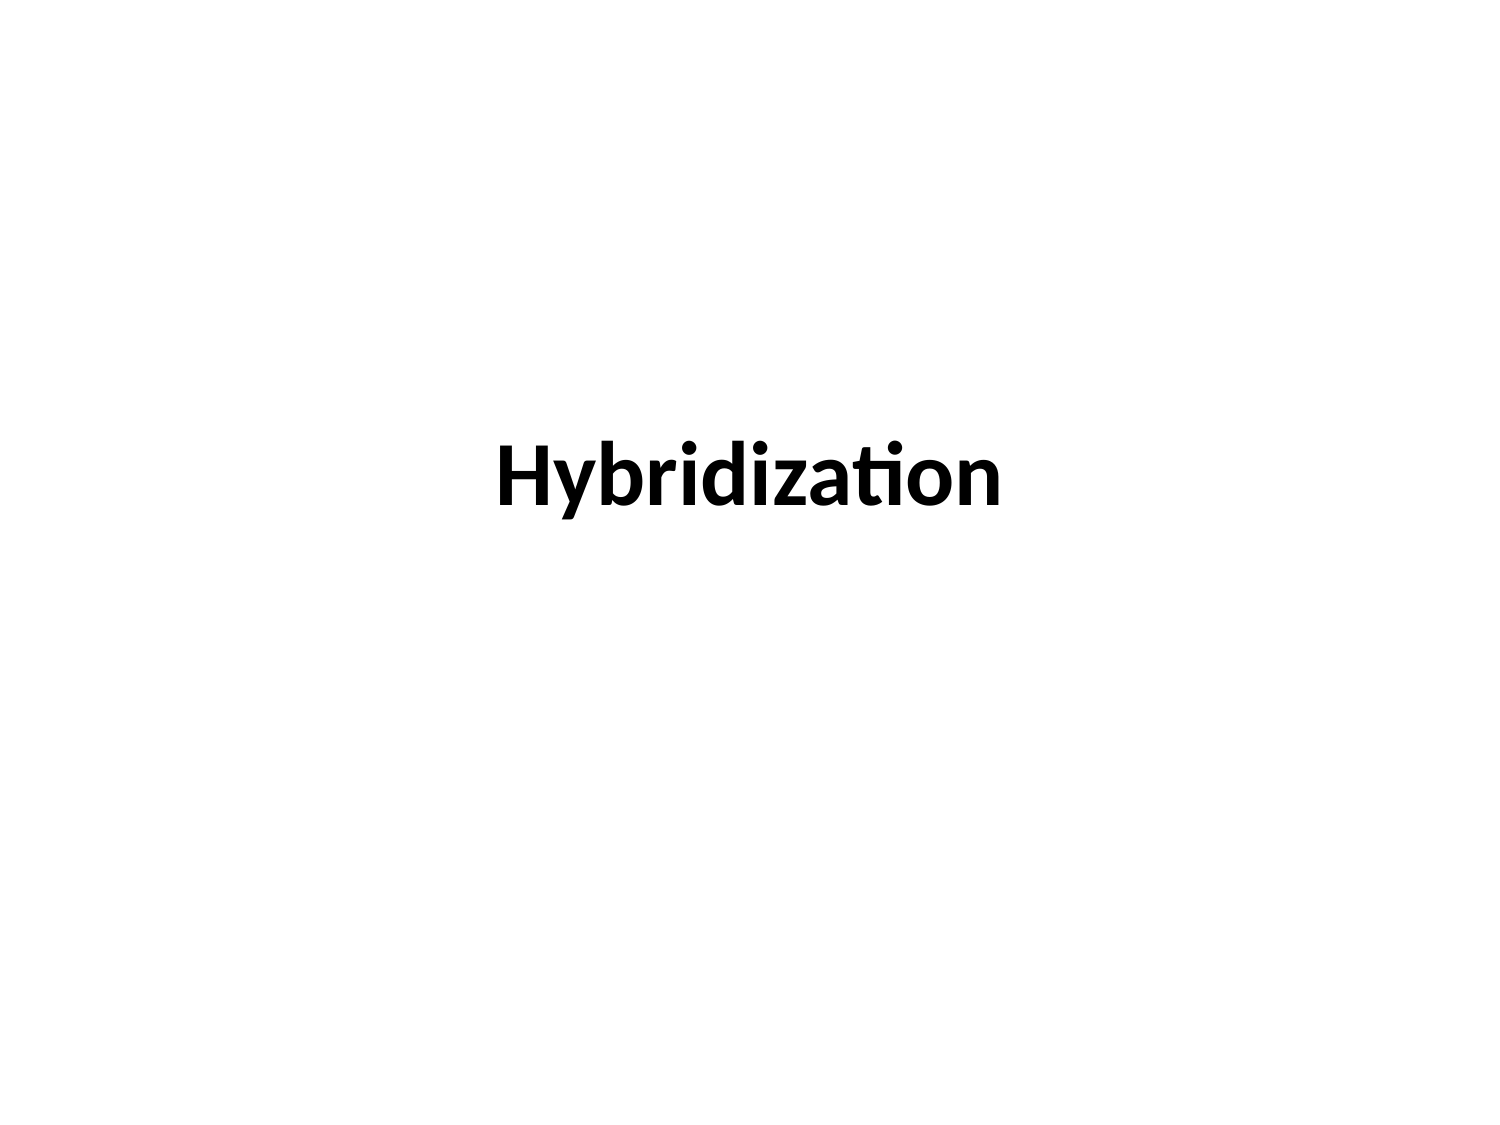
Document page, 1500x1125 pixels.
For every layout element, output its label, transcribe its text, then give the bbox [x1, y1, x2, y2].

title Hybridization [112, 374, 1388, 563]
